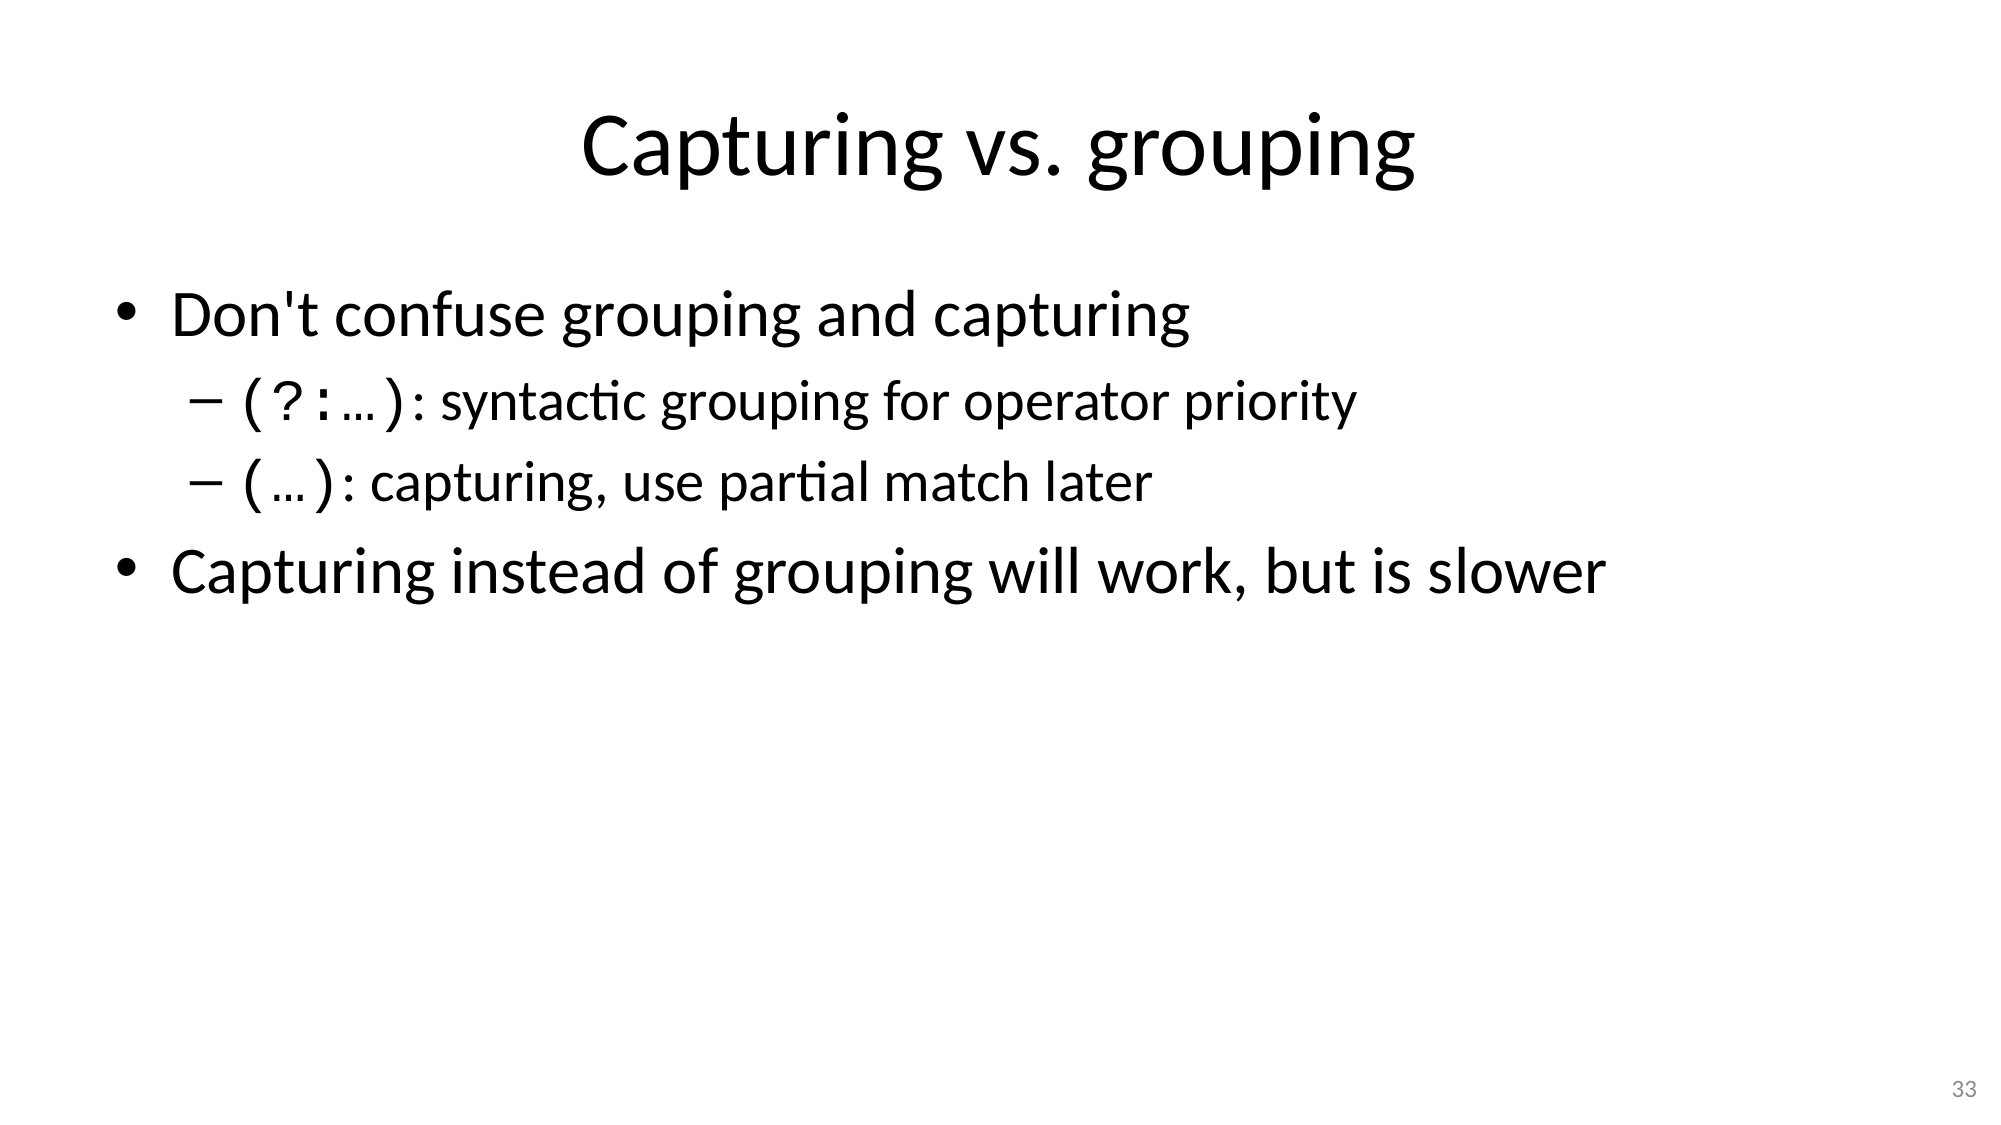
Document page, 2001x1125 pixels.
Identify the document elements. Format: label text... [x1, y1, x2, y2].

list Don't confuse grouping and capturing (?:…): syntactic grouping for operator priority (…): capturing, use partial match later Capturing instead of grouping will work, but is slower [99, 262, 1900, 1005]
slide_number 33 [1525, 1057, 1993, 1118]
title Capturing vs. grouping [99, 45, 1900, 233]
